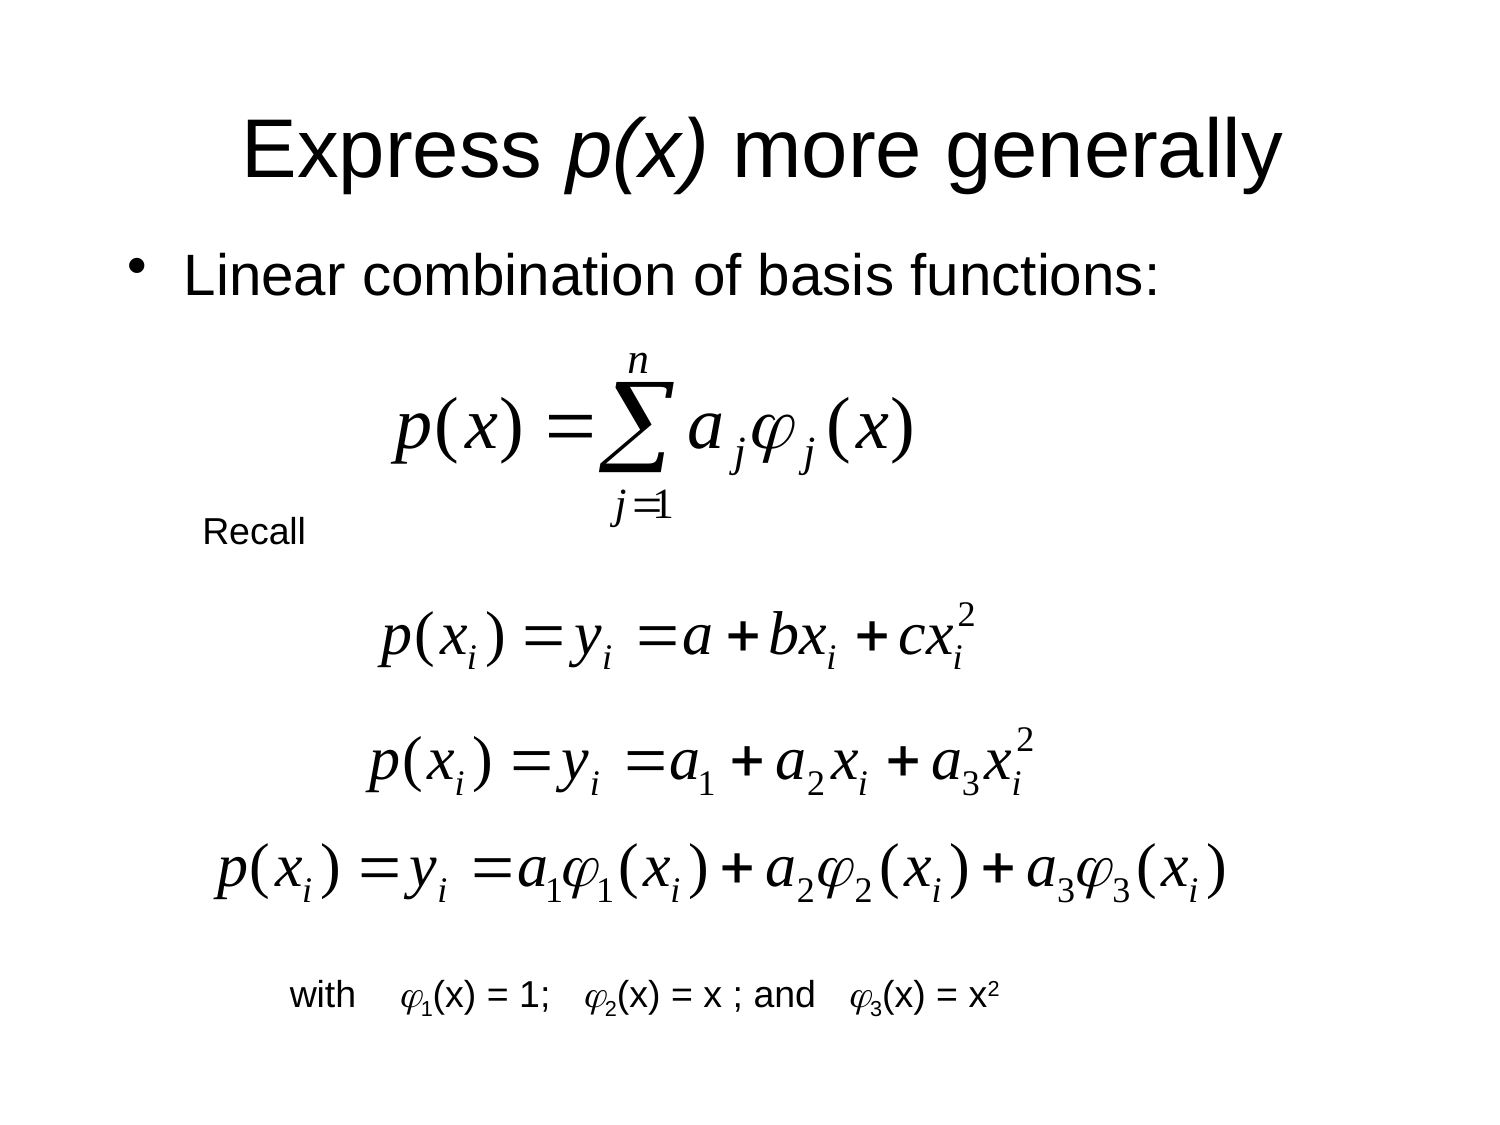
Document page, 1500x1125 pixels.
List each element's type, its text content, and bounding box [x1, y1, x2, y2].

list Linear combination of basis functions: [112, 237, 1388, 338]
title Express p(x) more generally [124, 49, 1401, 238]
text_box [199, 824, 1239, 919]
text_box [374, 324, 932, 541]
text_box Recall [187, 499, 388, 560]
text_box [364, 587, 986, 686]
text_box with 1(x) = 1; 2(x) = x ; and 3(x) = x2 [275, 962, 1213, 1029]
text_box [352, 712, 1046, 811]
